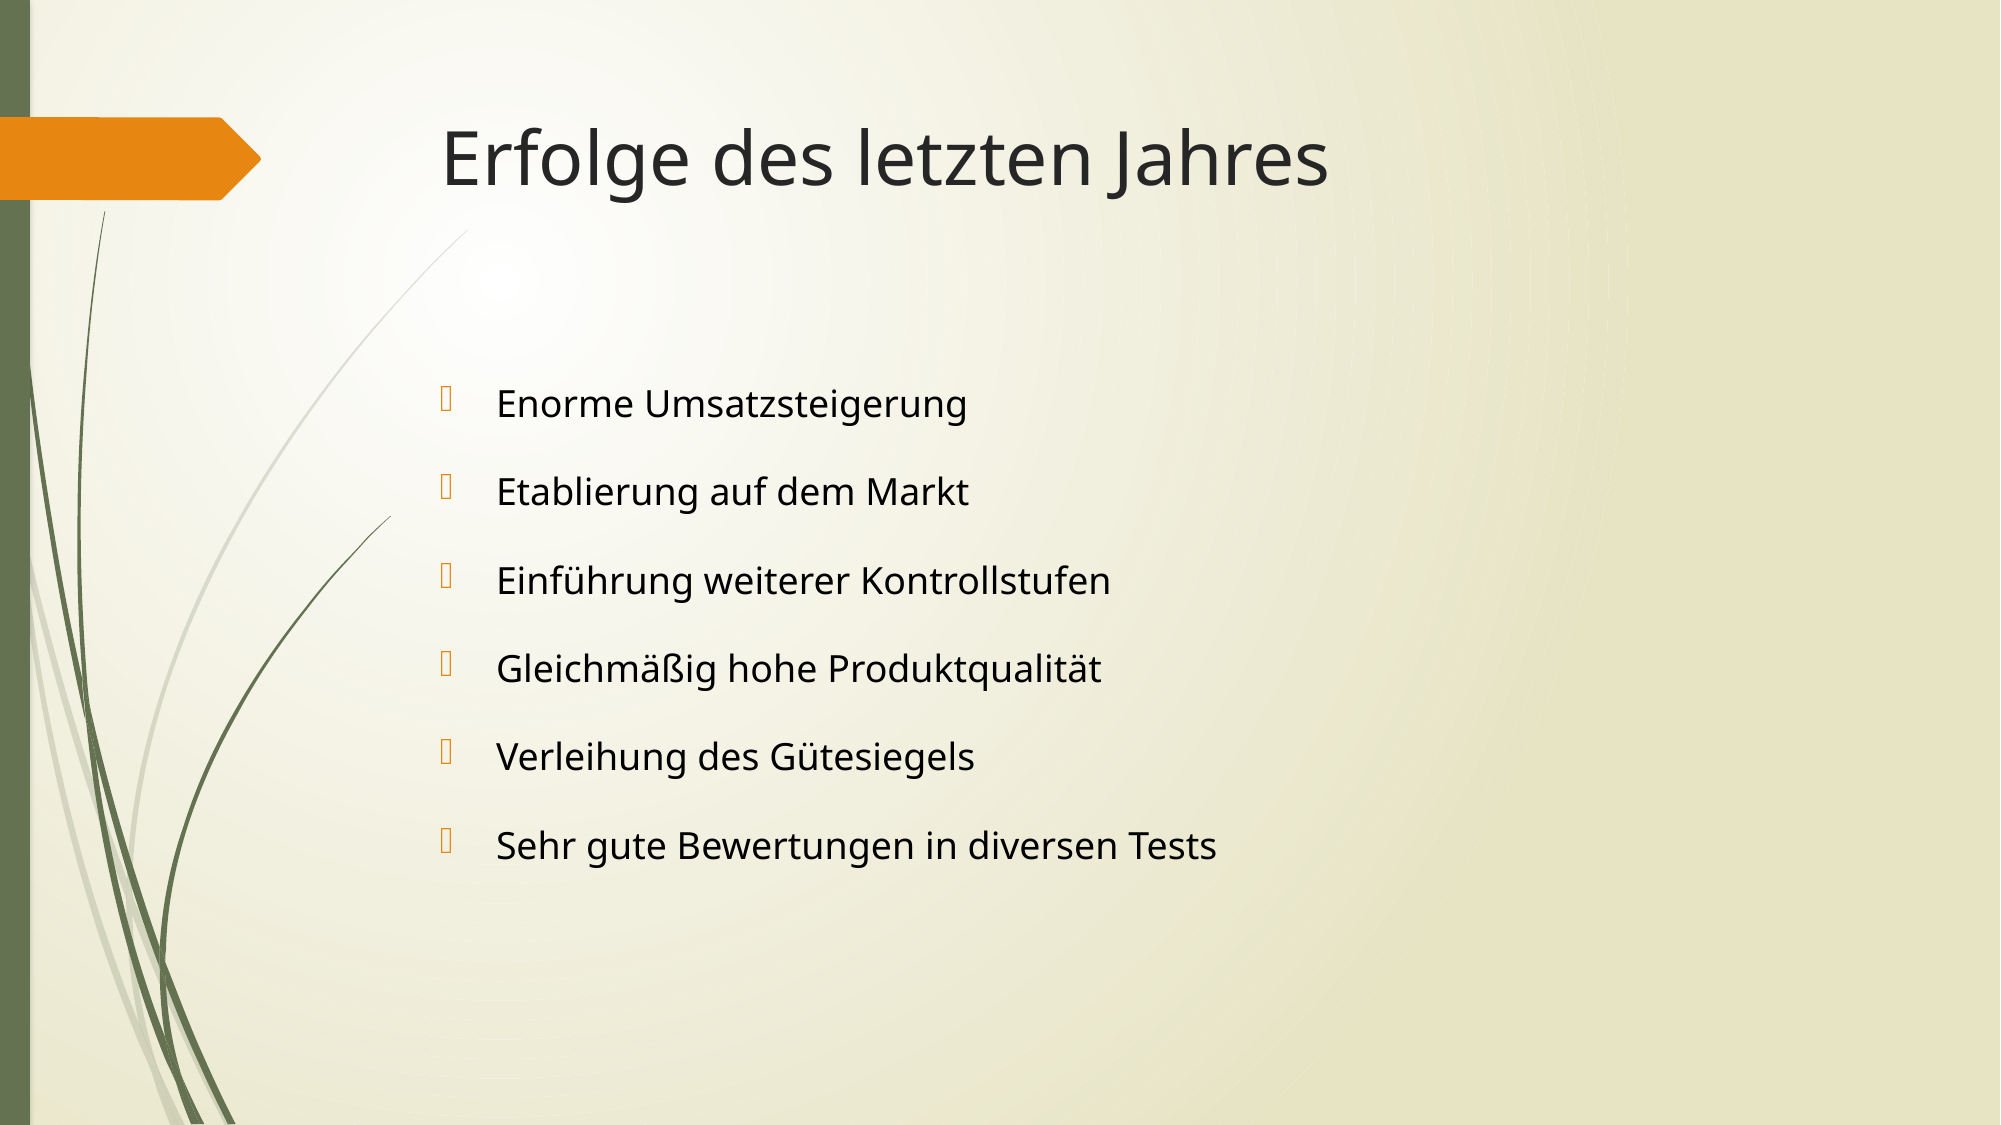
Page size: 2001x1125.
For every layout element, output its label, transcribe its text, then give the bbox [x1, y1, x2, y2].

list Enorme Umsatzsteigerung Etablierung auf dem Markt Einführung weiterer Kontrollstufen Gleichmäßig hohe Produktqualität Verleihung des Gütesiegels Sehr gute Bewertungen in diversen Tests [424, 350, 1888, 970]
title Erfolge des letzten Jahres [425, 102, 1888, 313]
